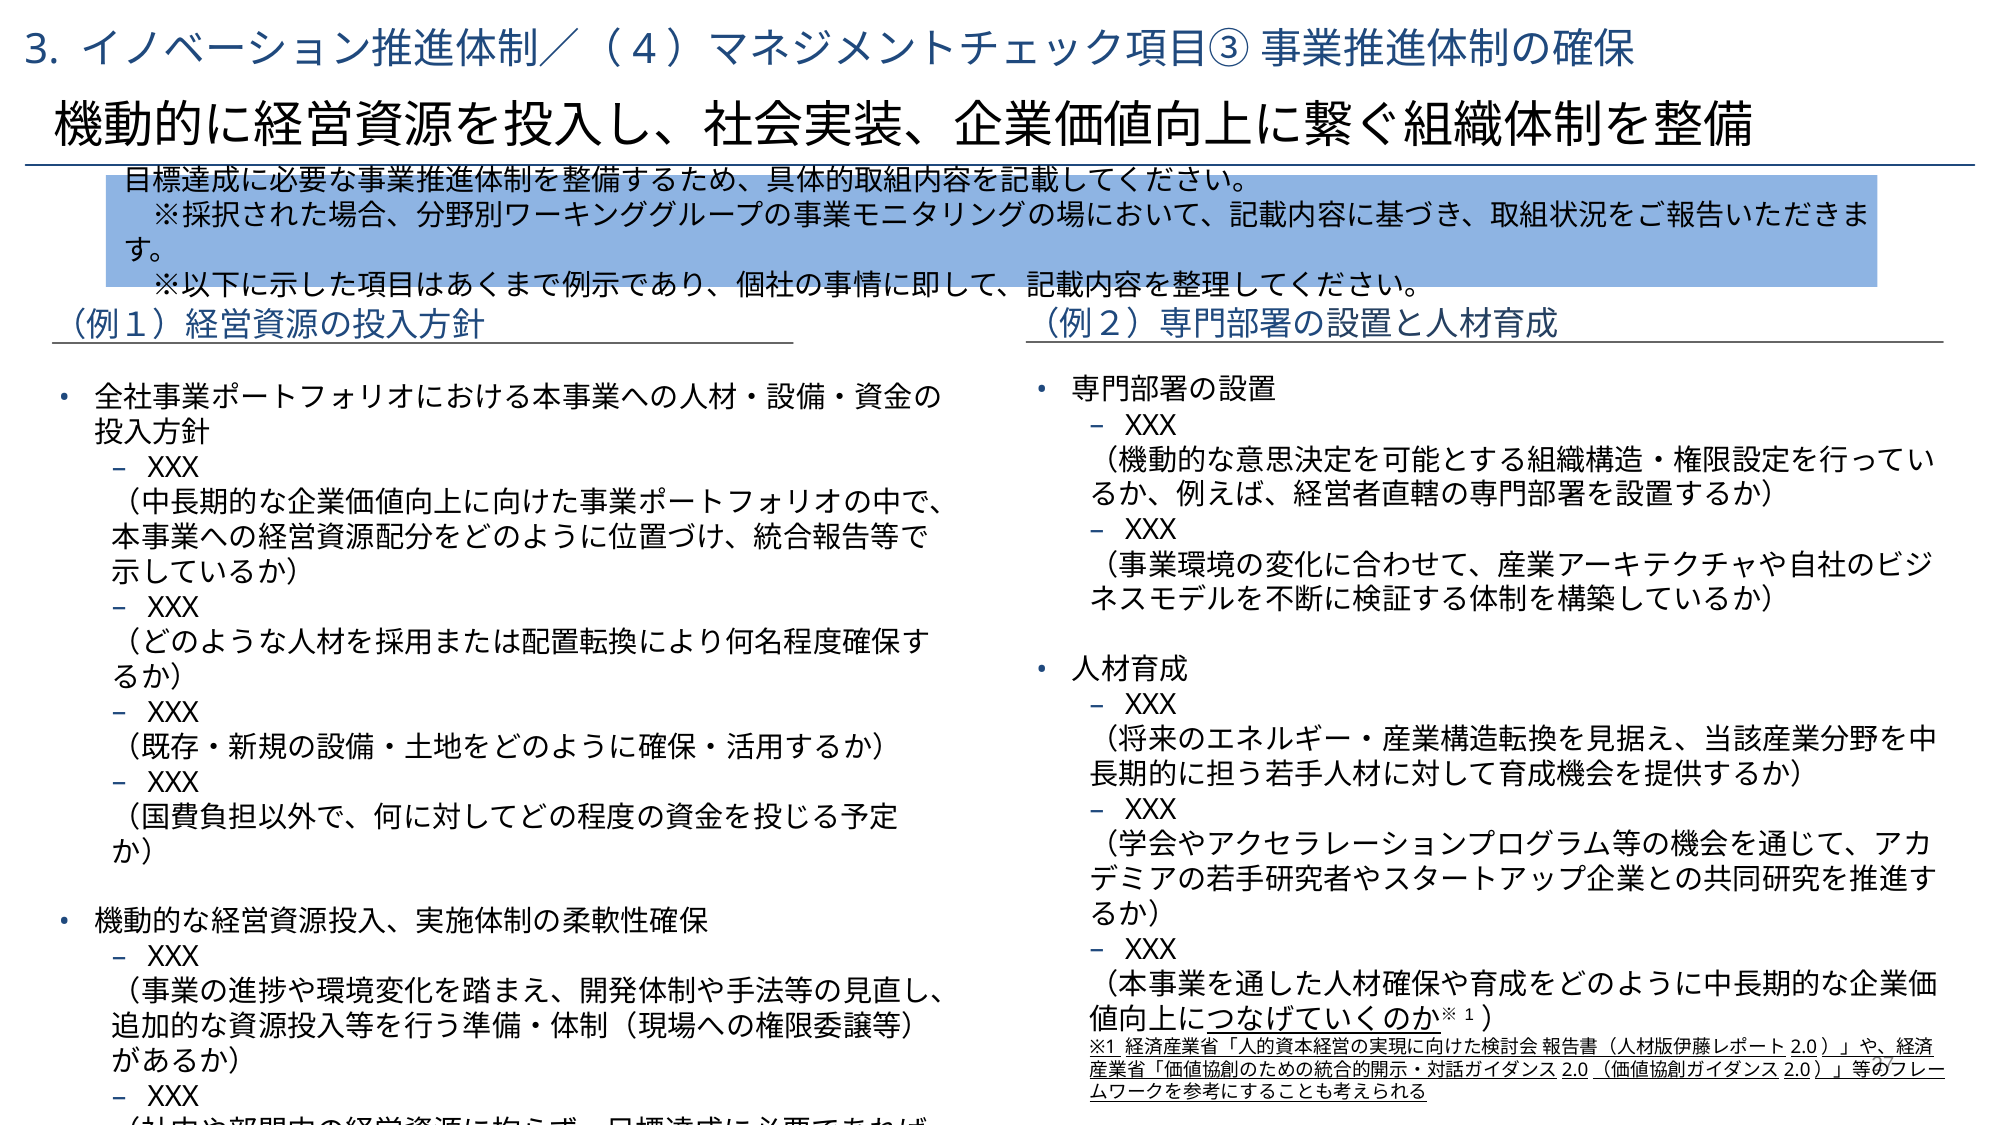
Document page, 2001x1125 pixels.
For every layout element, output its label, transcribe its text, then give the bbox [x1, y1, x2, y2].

text_box 目標達成に必要な事業推進体制を整備するため、具体的取組内容を記載してください。 ※採択された場合、分野別ワーキンググループの事業モニタリングの場において、記載内容に基づき、取組状況をご報告いただきます。 ※以下に示した項目はあくまで例示であり、個社の事情に即して、記載内容を整理してください。 [105, 175, 1878, 287]
text_box 全社事業ポートフォリオにおける本事業への人材・設備・資金の投入方針 XXX （中長期的な企業価値向上に向けた事業ポートフォリオの中で、本事業への経営資源配分をどのように位置づけ、統合報告等で示しているか） XXX （どのような人材を採用または配置転換により何名程度確保するか） XXX （既存・新規の設備・土地をどのように確保・活用するか） XXX （国費負担以外で、何に対してどの程度の資金を投じる予定か） 機動的な経営資源投入、実施体制の柔軟性確保 XXX （事業の進捗や環境変化を踏まえ、開発体制や手法等の見直し、追加的な資源投入等を行う準備・体制（現場への権限委譲等）があるか） XXX （社内や部門内の経営資源に拘らず、目標達成に必要であれば、躊躇なく外部リソースを活用する用意があるか） XXX （プロトタイプを潜在顧客に提供することでフィードバックを得て、アジャイルに方針を見直す計画があるか） [41, 343, 958, 1125]
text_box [52, 295, 794, 344]
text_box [1026, 294, 1944, 343]
text_box 3. イノベーション推進体制／（4）マネジメントチェック項目③ 事業推進体制の確保 [24, 28, 1974, 74]
text_box 専門部署の設置 XXX （機動的な意思決定を可能とする組織構造・権限設定を行っているか、例えば、経営者直轄の専門部署を設置するか） XXX （事業環境の変化に合わせて、産業アーキテクチャや自社のビジネスモデルを不断に検証する体制を構築しているか） 人材育成 XXX （将来のエネルギー・産業構造転換を見据え、当該産業分野を中長期的に担う若手人材に対して育成機会を提供するか） XXX （学会やアクセラレーションプログラム等の機会を通じて、アカデミアの若手研究者やスタートアップ企業との共同研究を推進するか） XXX （本事業を通した人材確保や育成をどのように中長期的な企業価値向上につなげていくのか※1） ※1 経済産業省「人的資本経営の実現に向けた検討会 報告書（人材版伊藤レポート2.0）」や、経済産業省「価値協創のための統合的開示・対話ガイダンス2.0（価値協創ガイダンス2.0）」等のフレームワークを参考にすることも考えられる [1018, 370, 1947, 1125]
text_box 機動的に経営資源を投入し、社会実装、企業価値向上に繋ぐ組織体制を整備 [53, 99, 1899, 154]
